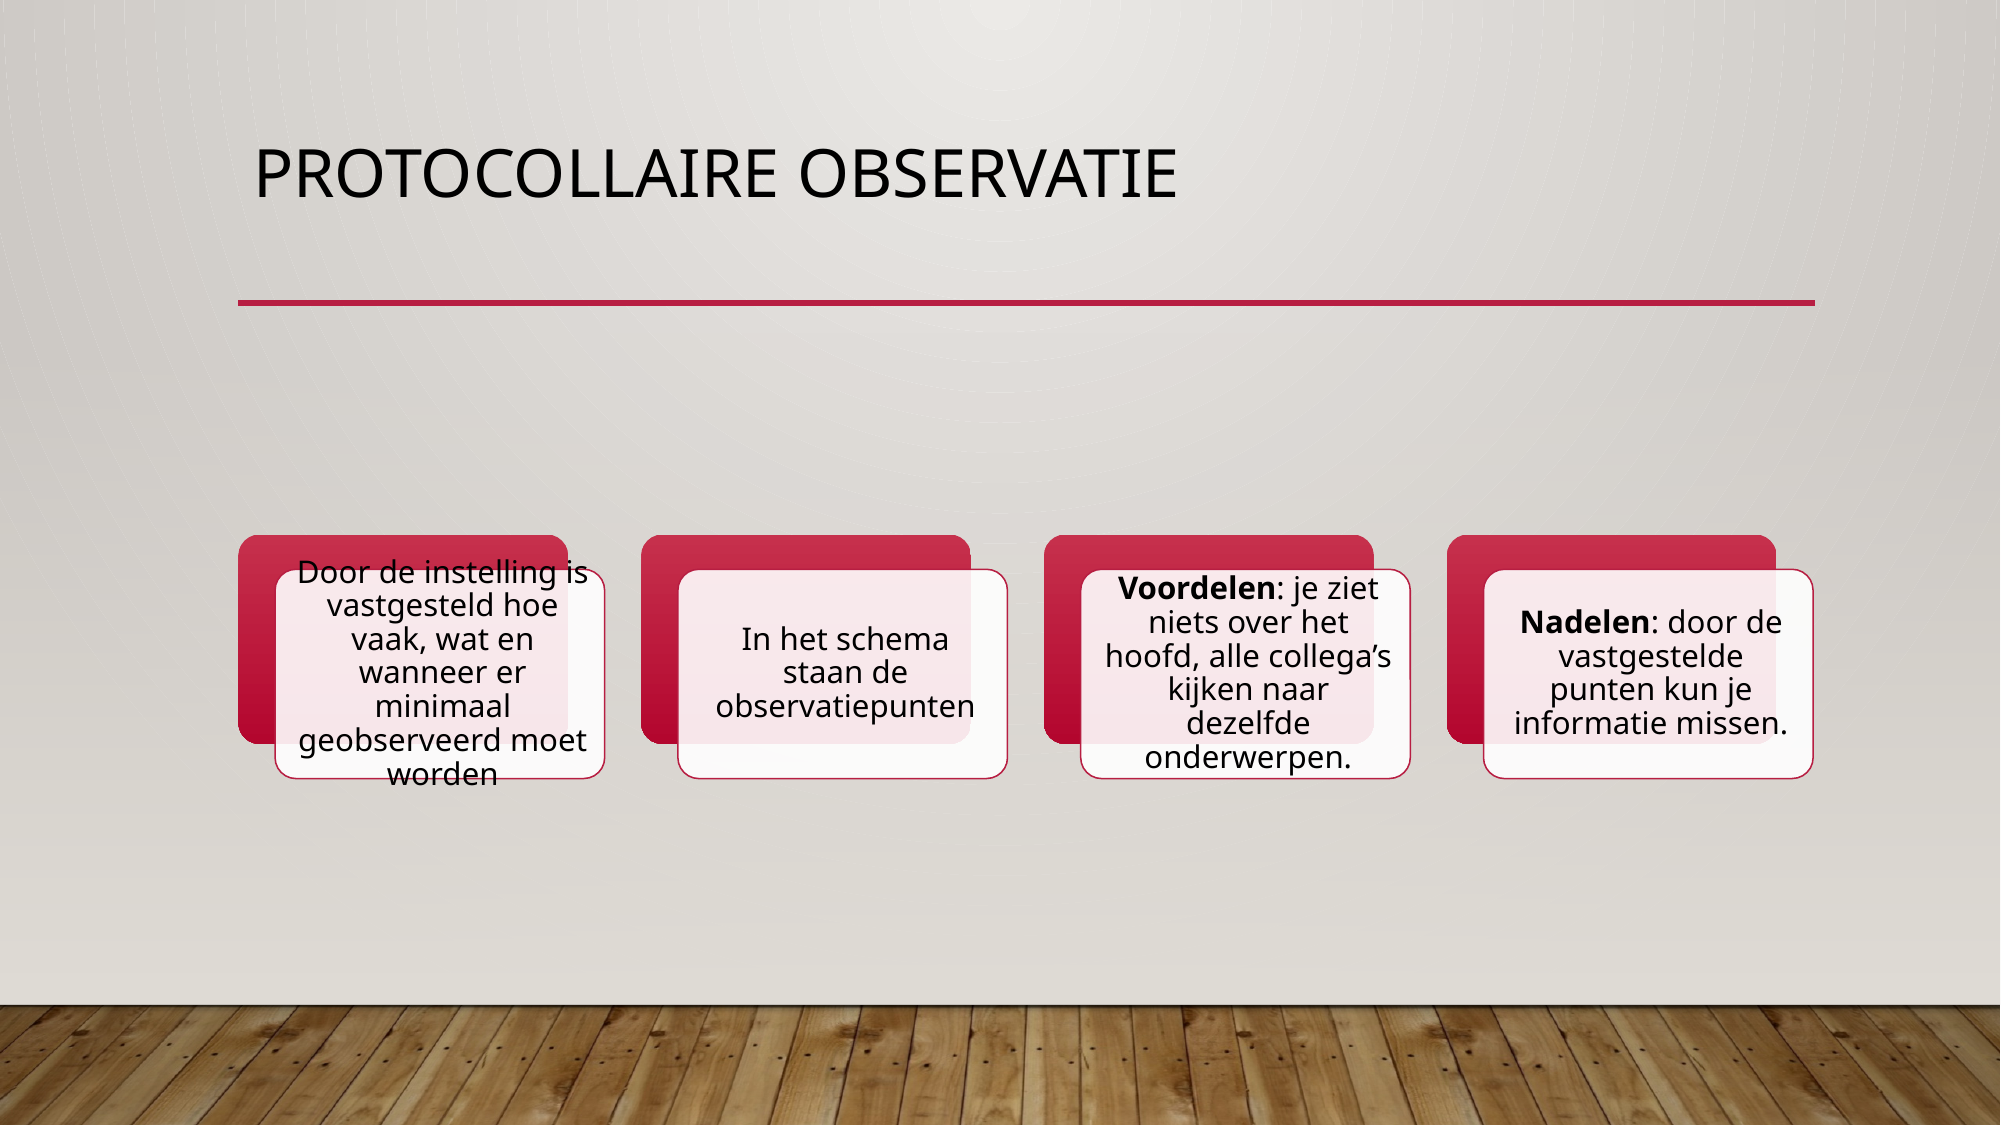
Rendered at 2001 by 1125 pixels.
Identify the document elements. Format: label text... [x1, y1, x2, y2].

picture [0, 1005, 2000, 1125]
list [237, 383, 1814, 930]
title Protocollaire observatie [238, 131, 1814, 305]
